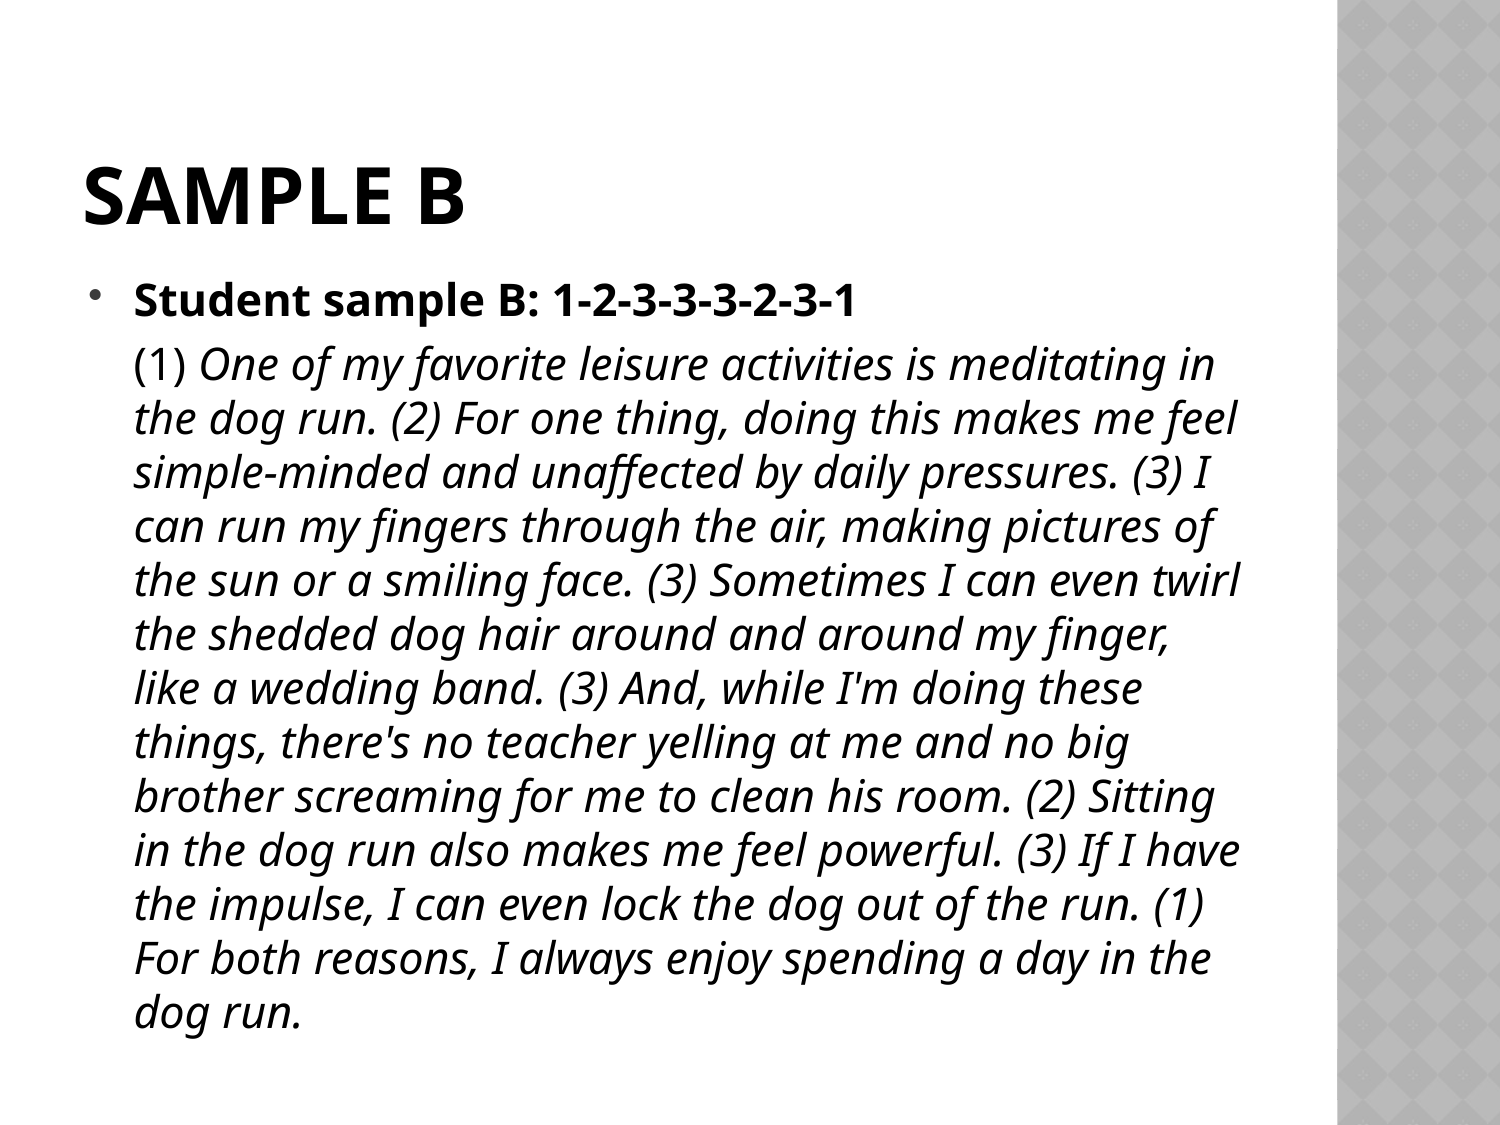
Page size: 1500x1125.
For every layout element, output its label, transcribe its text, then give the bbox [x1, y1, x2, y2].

list Student sample B: 1-2-3-3-3-2-3-1 (1) One of my favorite leisure activities is meditating in the dog run. (2) For one thing, doing this makes me feel simple-minded and unaffected by daily pressures. (3) I can run my fingers through the air, making pictures of the sun or a smiling face. (3) Sometimes I can even twirl the shedded dog hair around and around my finger, like a wedding band. (3) And, while I'm doing these things, there's no teacher yelling at me and no big brother screaming for me to clean his room. (2) Sitting in the dog run also makes me feel powerful. (3) If I have the impulse, I can even lock the dog out of the run. (1) For both reasons, I always enjoy spending a day in the dog run. [75, 264, 1263, 1059]
title Sample B [75, 52, 1263, 240]
